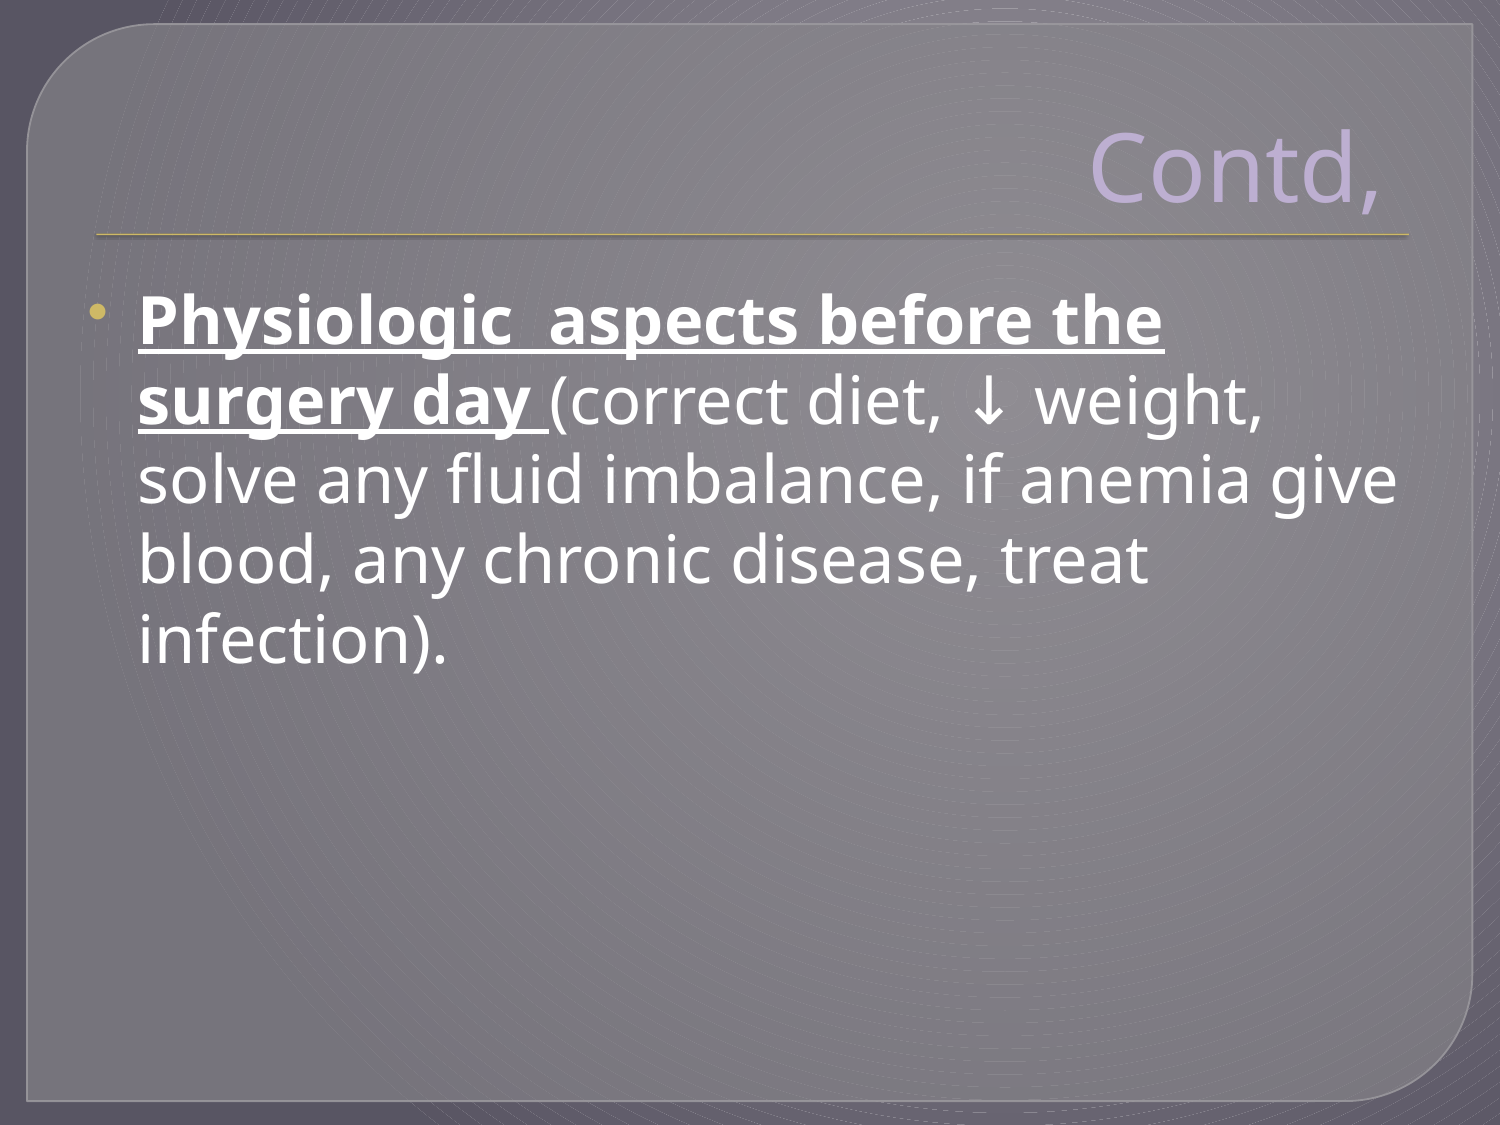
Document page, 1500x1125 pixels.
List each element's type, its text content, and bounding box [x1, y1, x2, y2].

list Physiologic aspects before the surgery day (correct diet, ↓ weight, solve any fluid imbalance, if anemia give blood, any chronic disease, treat infection). [75, 270, 1425, 1013]
title Contd, [75, 41, 1425, 230]
